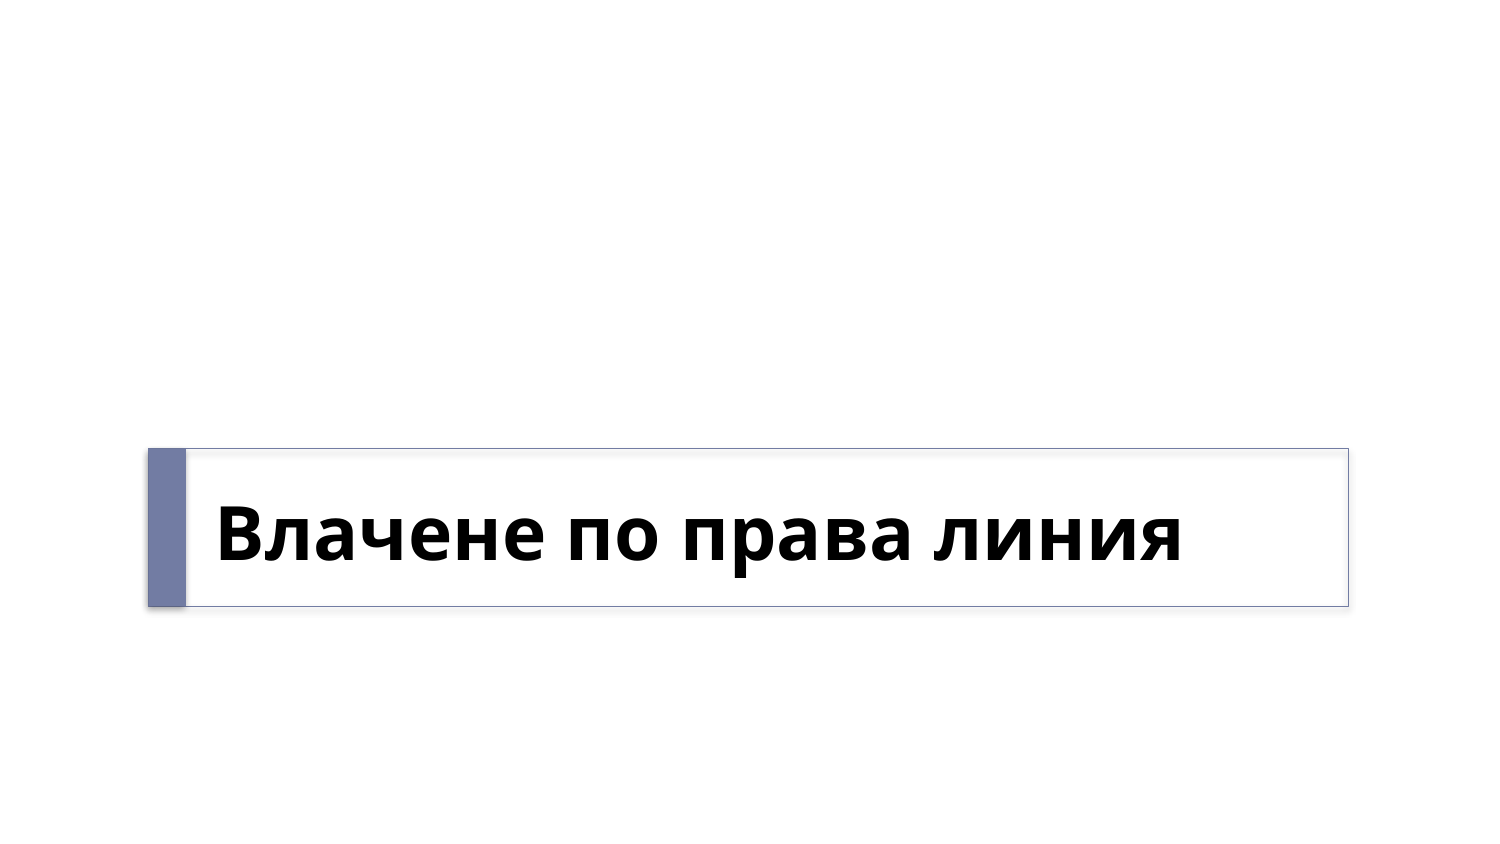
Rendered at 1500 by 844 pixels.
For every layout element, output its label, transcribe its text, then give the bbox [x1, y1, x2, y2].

title Влачене по права линия [200, 478, 1325, 600]
